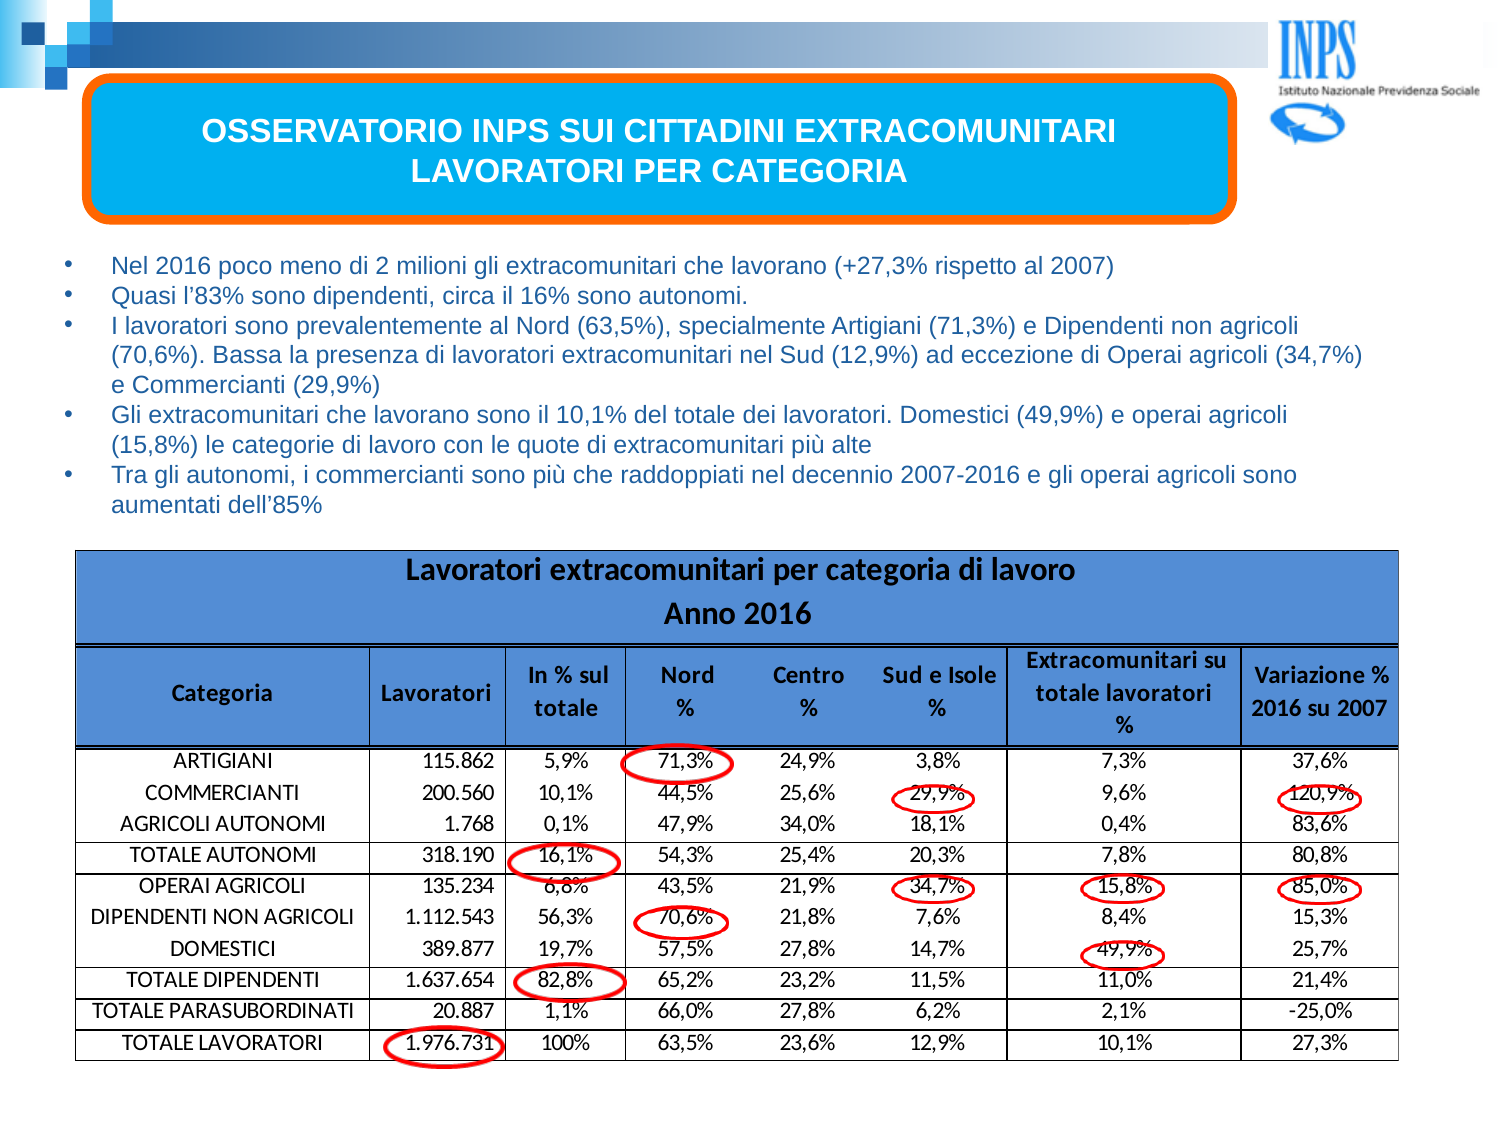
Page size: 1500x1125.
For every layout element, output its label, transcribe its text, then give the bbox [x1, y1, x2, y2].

picture [74, 549, 1401, 1070]
text_box [86, 231, 1457, 367]
text_box OSSERVATORIO INPS SUI CITTADINI EXTRACOMUNITARI LAVORATORI PER CATEGORIA [84, 76, 1235, 222]
text_box Nel 2016 poco meno di 2 milioni gli extracomunitari che lavorano (+27,3% rispetto al 2007) Quasi l’83% sono dipendenti, circa il 16% sono autonomi. I lavoratori sono prevalentemente al Nord (63,5%), specialmente Artigiani (71,3%) e Dipendenti non agricoli (70,6%). Bassa la presenza di lavoratori extracomunitari nel Sud (12,9%) ad eccezione di Operai agricoli (34,7%) e Commercianti (29,9%) Gli extracomunitari che lavorano sono il 10,1% del totale dei lavoratori. Domestici (49,9%) e operai agricoli (15,8%) le categorie di lavoro con le quote di extracomunitari più alte Tra gli autonomi, i commercianti sono più che raddoppiati nel decennio 2007-2016 e gli operai agricoli sono aumentati dell’85% [0, 241, 1400, 561]
picture [1268, 19, 1483, 145]
